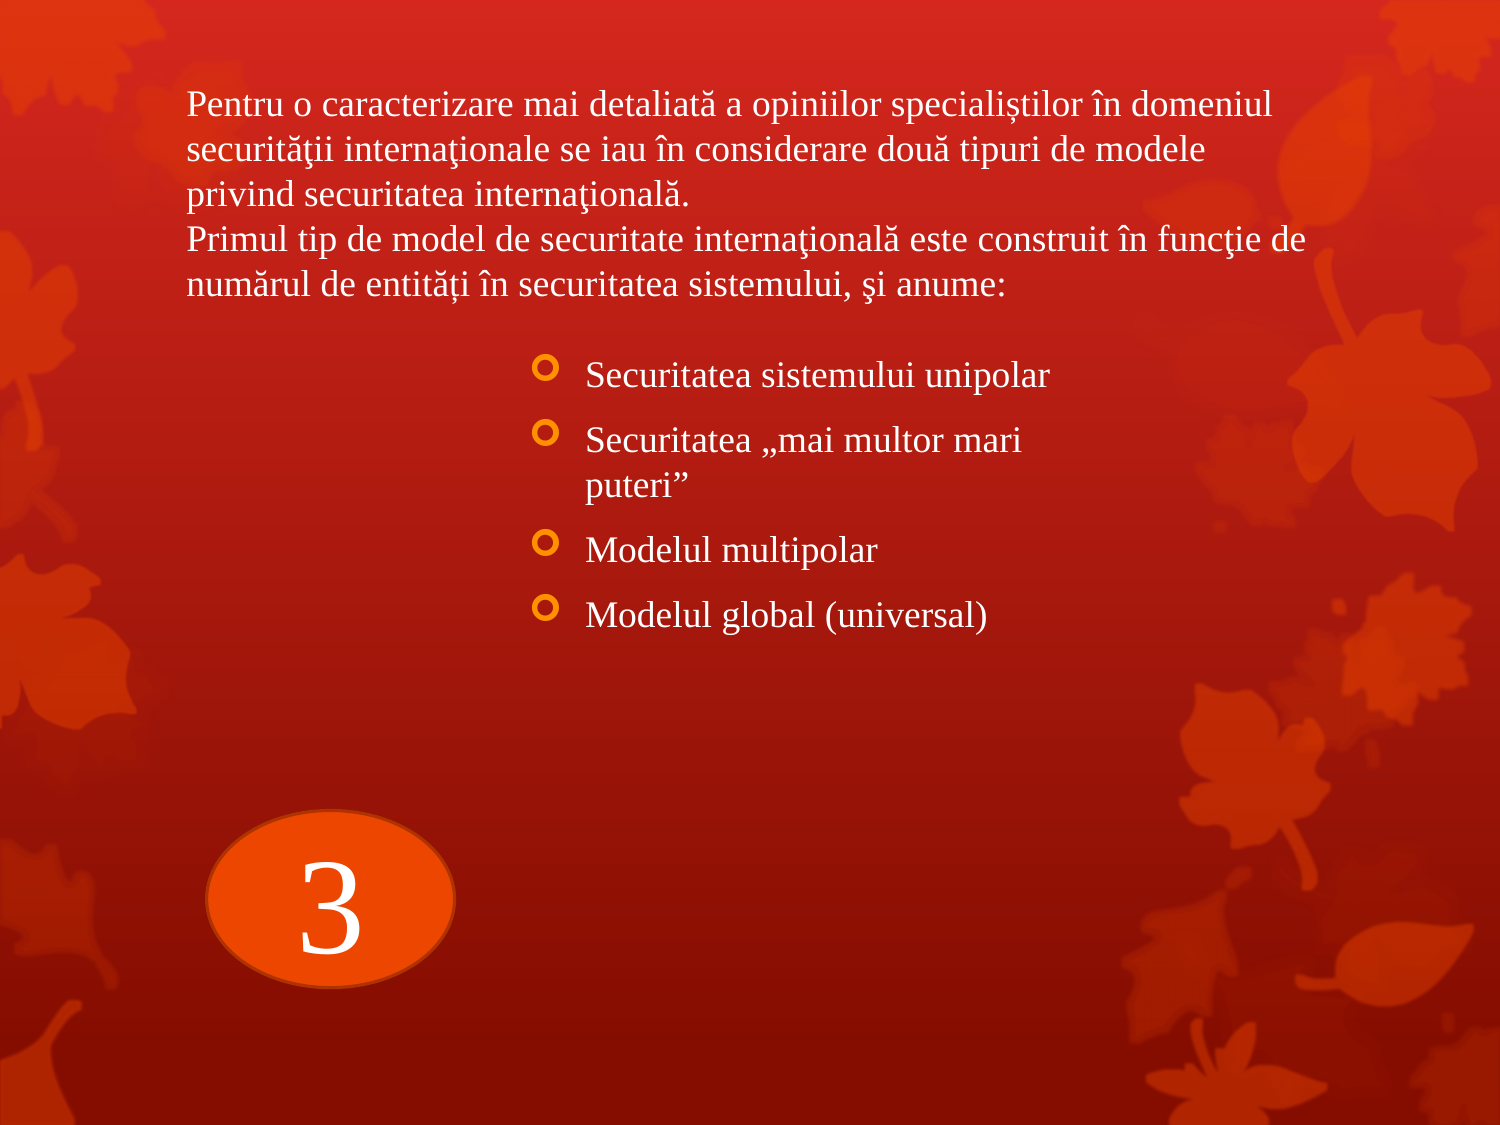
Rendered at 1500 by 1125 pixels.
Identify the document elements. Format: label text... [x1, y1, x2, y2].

list Securitatea sistemului unipolar Securitatea „mai multor mari puteri” Modelul multipolar Modelul global (universal) [513, 208, 1084, 778]
text_box 3 [205, 808, 457, 990]
title Pentru o caracterizare mai detaliată a opiniilor specialiștilor în domeniul securităţii internaţionale se iau în considerare două tipuri de modele privind securitatea internaţională. Primul tip de model de securitate internaţională este construit în funcţie de numărul de entități în securitatea sistemului, şi anume: [171, 160, 1340, 313]
